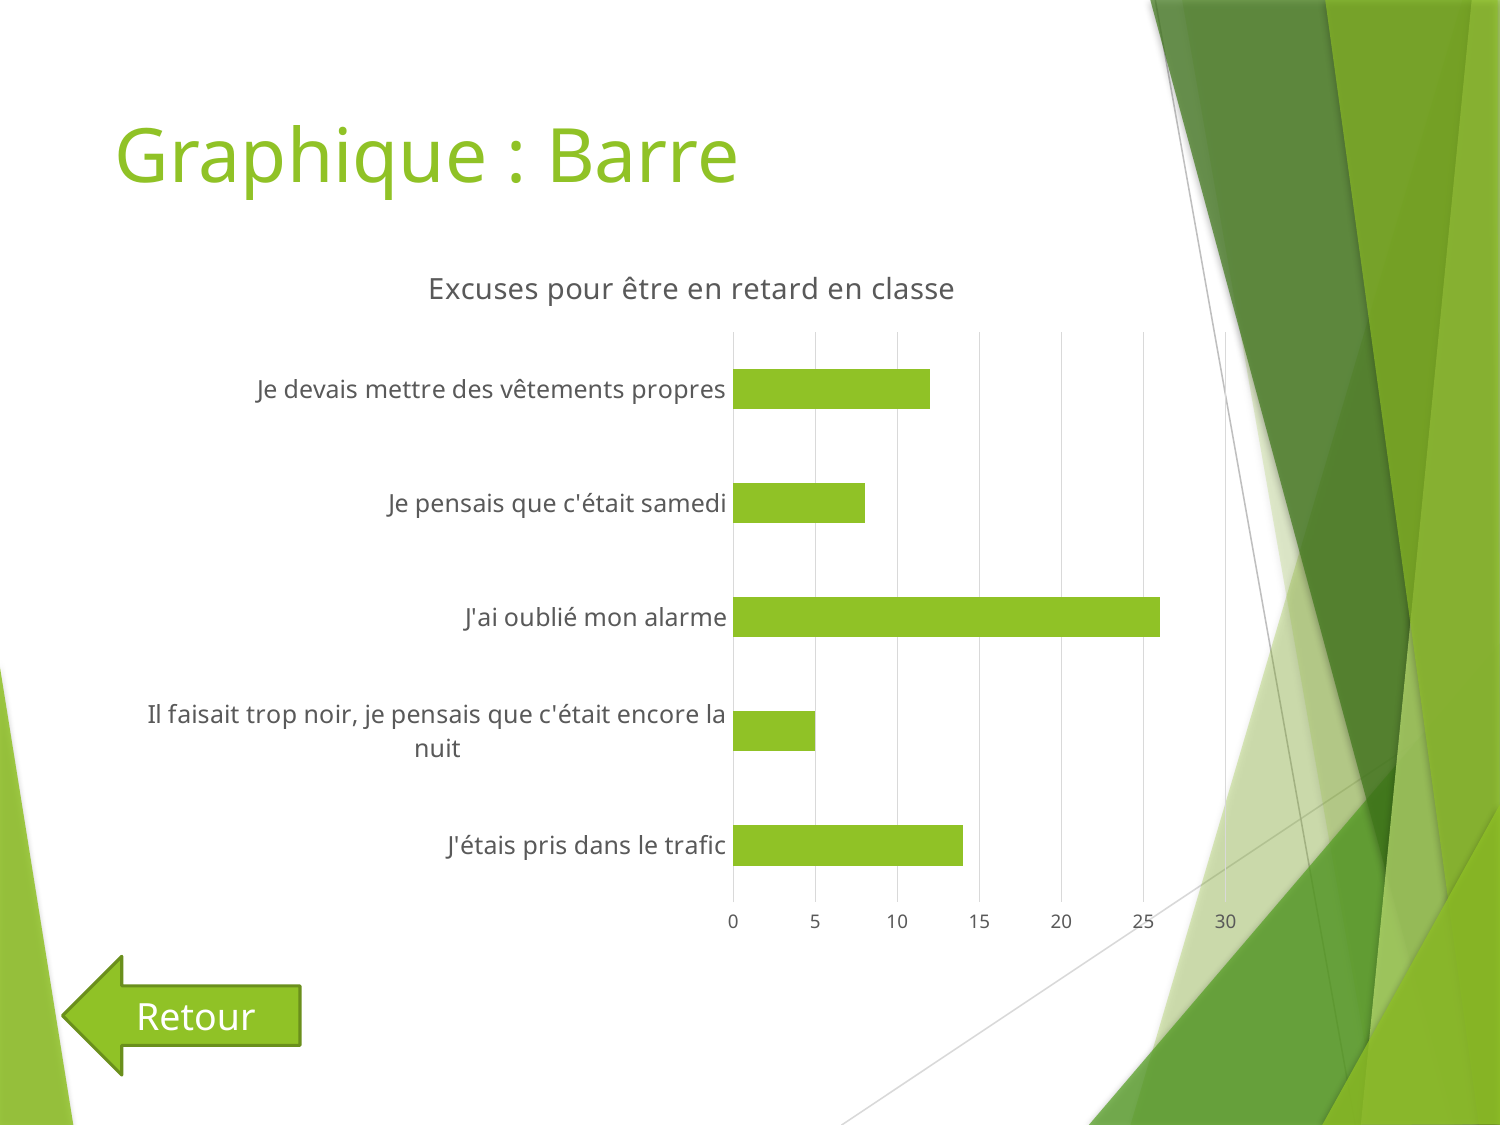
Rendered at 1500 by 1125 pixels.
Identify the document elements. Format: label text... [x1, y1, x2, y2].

text_box Retour [61, 955, 302, 1077]
title Graphique : Barre [99, 99, 1142, 317]
chart [124, 236, 1260, 950]
